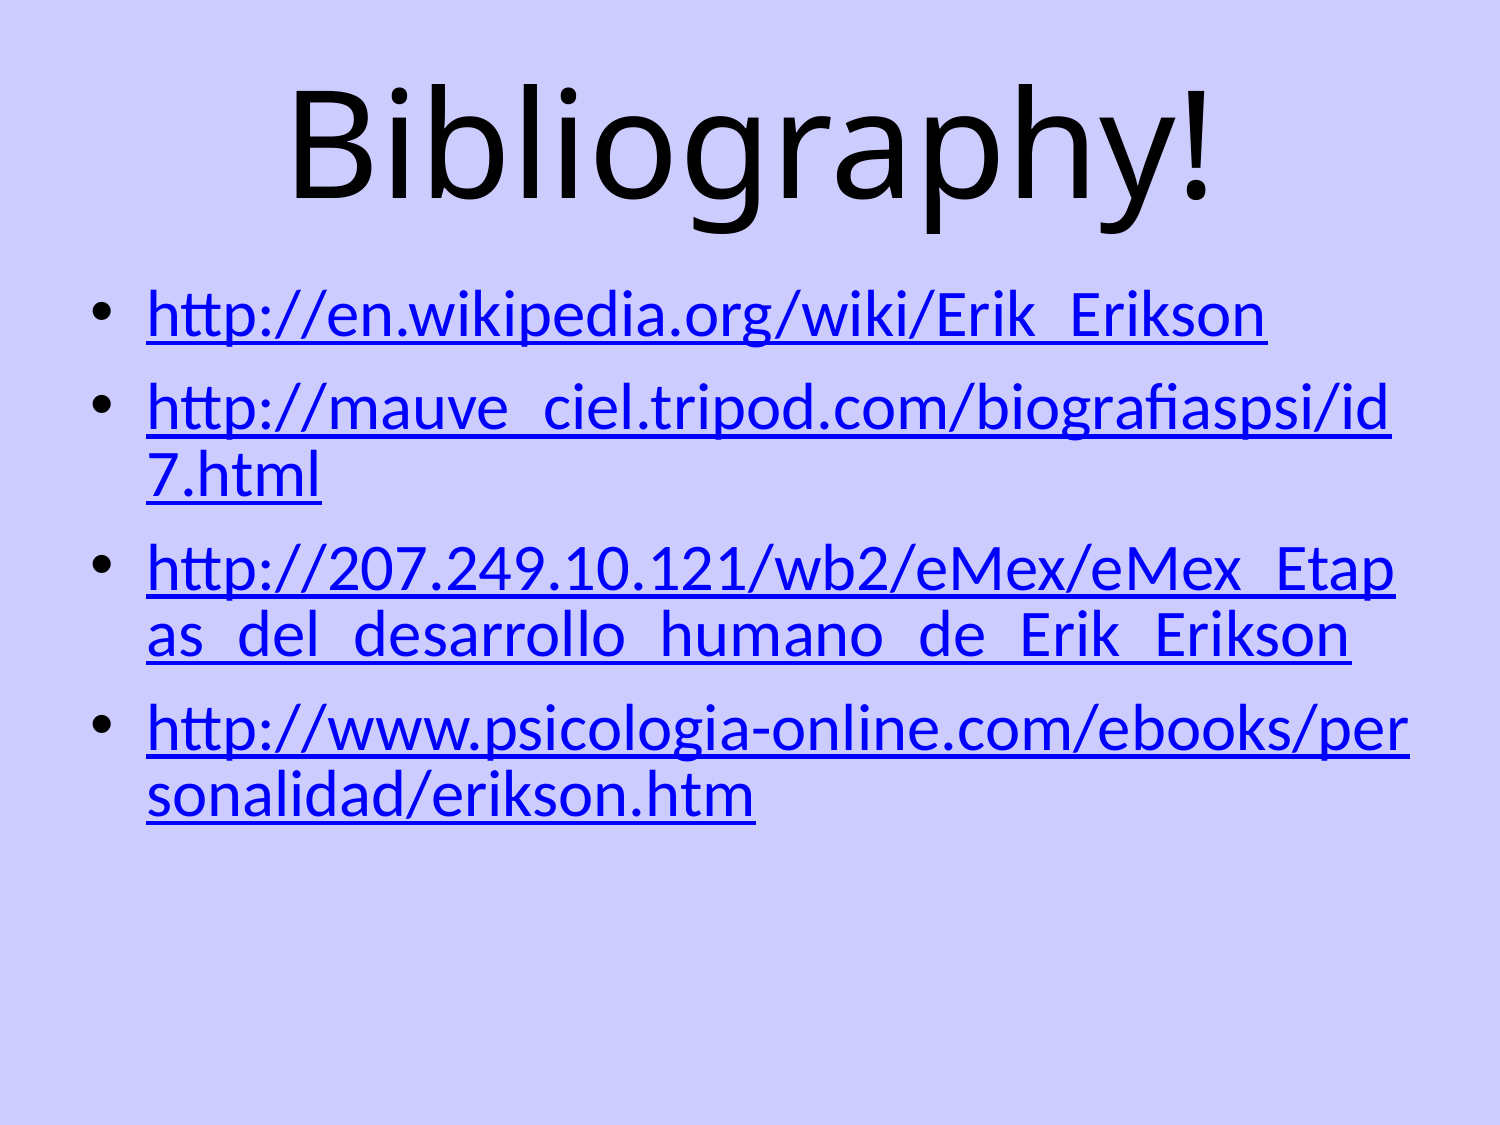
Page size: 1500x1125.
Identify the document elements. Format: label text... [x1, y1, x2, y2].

title Bibliography! [75, 45, 1425, 233]
list http://en.wikipedia.org/wiki/Erik_Erikson http://mauve_ciel.tripod.com/biografiaspsi/id7.html http://207.249.10.121/wb2/eMex/eMex_Etapas_del_desarrollo_humano_de_Erik_Erikson http://www.psicologia-online.com/ebooks/personalidad/erikson.htm [75, 262, 1425, 1005]
